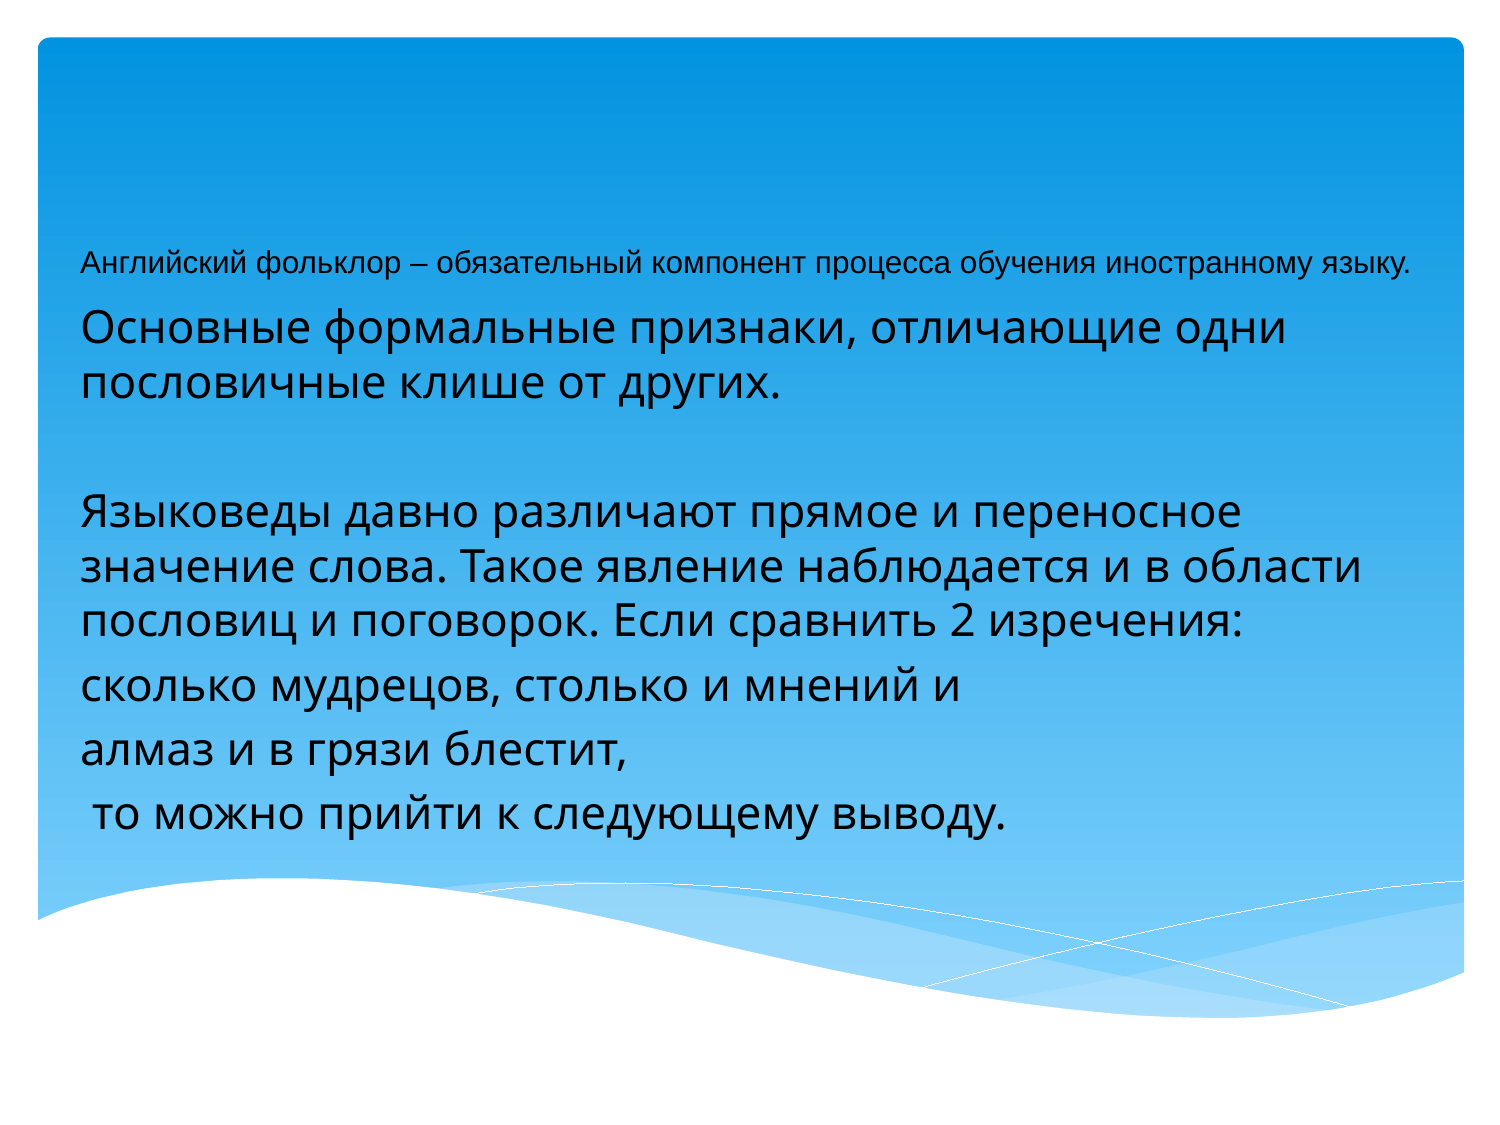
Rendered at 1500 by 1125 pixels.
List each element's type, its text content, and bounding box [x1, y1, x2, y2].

title Английский фольклор – обязательный компонент процесса обучения иностранному языку. [64, 137, 1428, 290]
subtitle Основные формальные признаки, отличающие одни пословичные клише от других. Языковеды давно различают прямое и переносное значение слова. Такое явление наблюдается и в области пословиц и поговорок. Если сравнить 2 изречения: сколько мудрецов, столько и мнений и алмаз и в грязи блестит, то можно прийти к следующему выводу. [64, 290, 1428, 1093]
